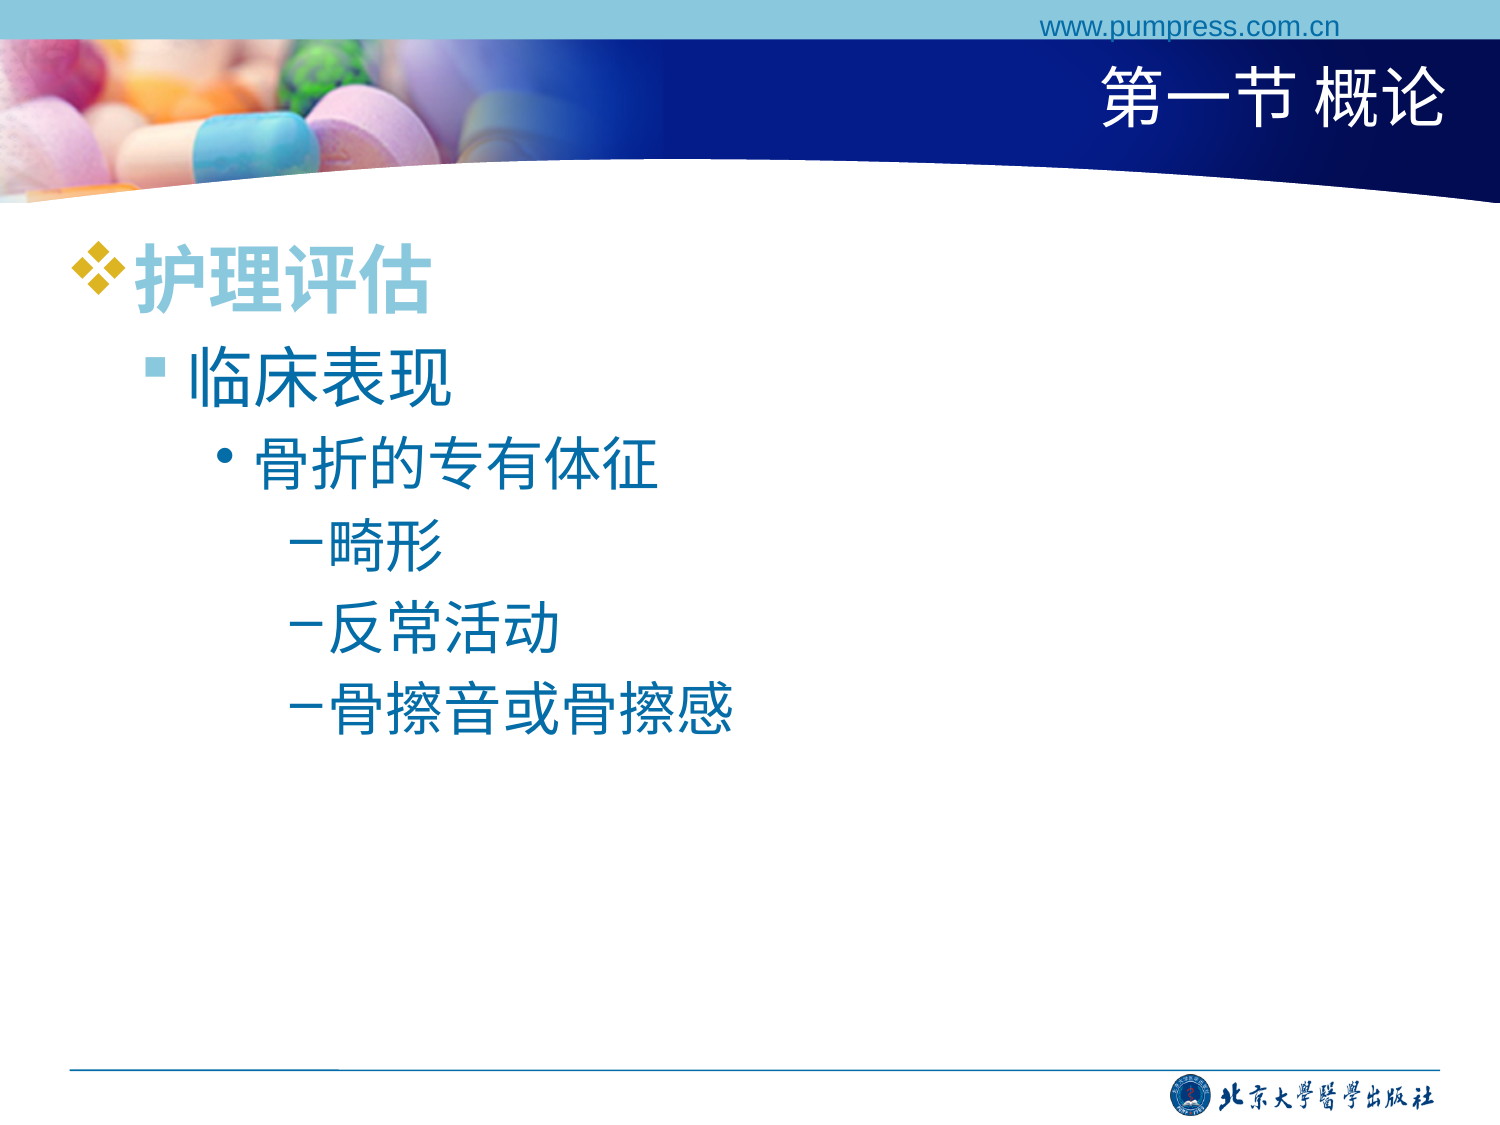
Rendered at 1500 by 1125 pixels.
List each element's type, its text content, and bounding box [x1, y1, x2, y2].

list 护理评估 临床表现 骨折的专有体征 畸形 反常活动 骨擦音或骨擦感 [49, 224, 1463, 1026]
slide_number www.pumpress.com.cn [1025, 0, 1463, 38]
picture [0, 40, 1500, 203]
picture [1170, 1074, 1436, 1118]
title 第一节 概论 [137, 49, 1463, 143]
